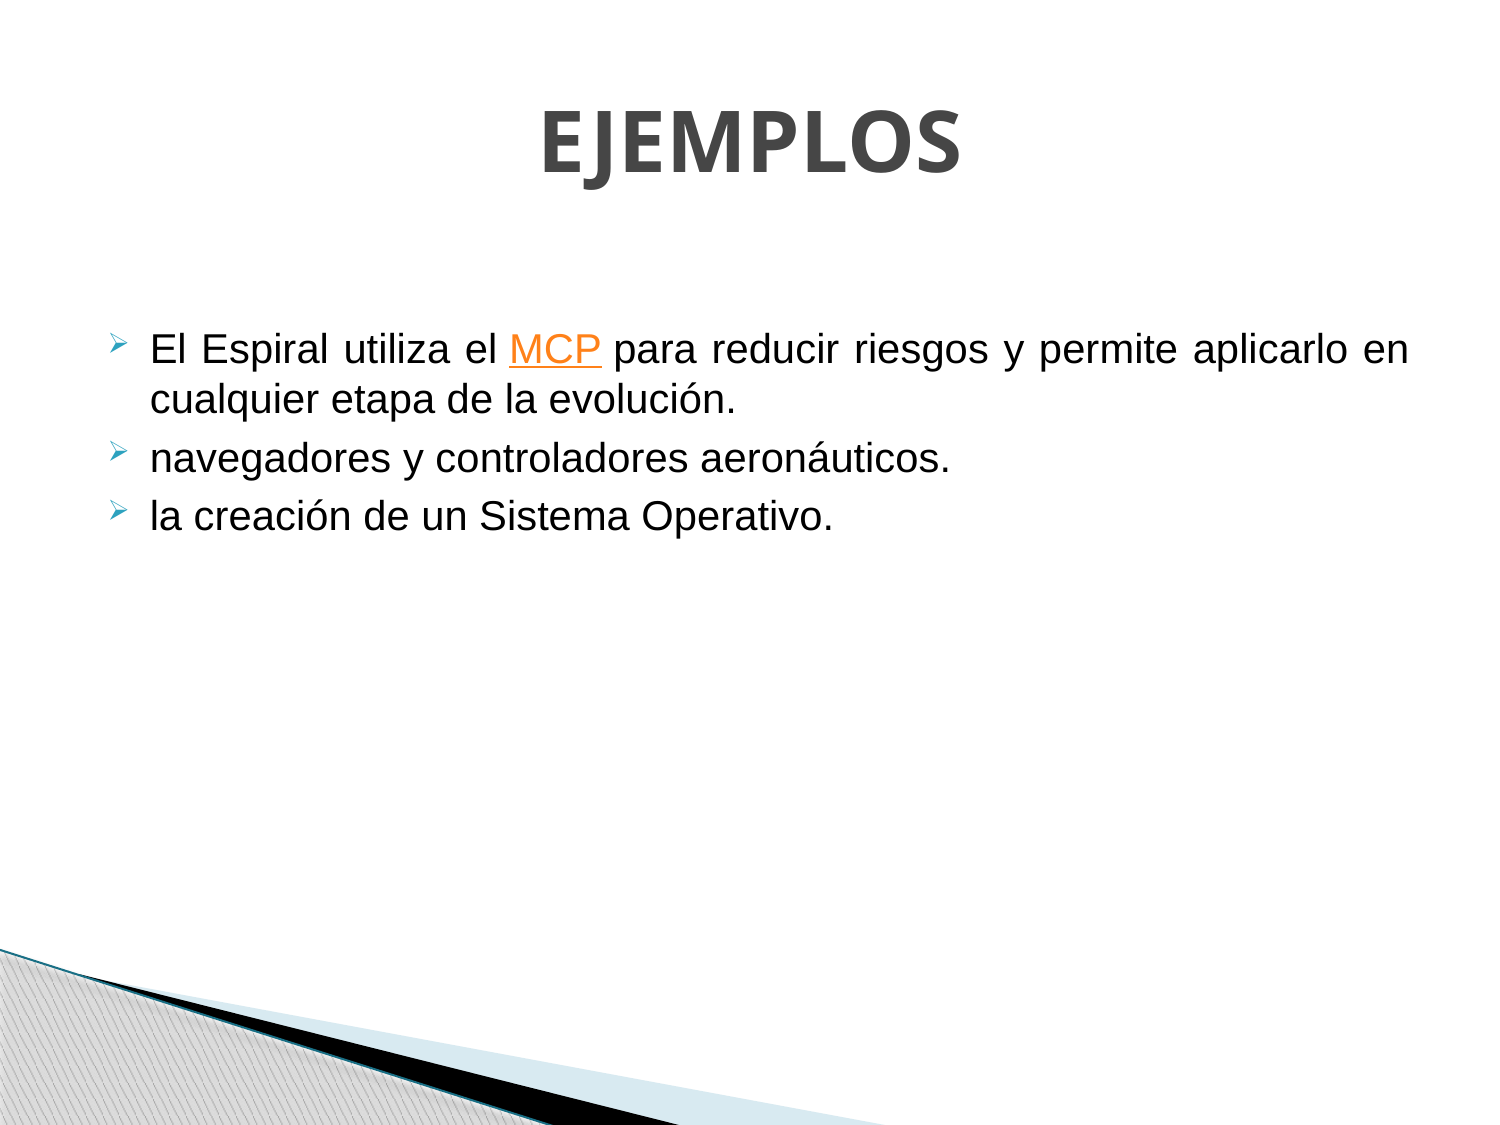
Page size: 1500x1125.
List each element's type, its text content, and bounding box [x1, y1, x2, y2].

list El Espiral utiliza el MCP para reducir riesgos y permite aplicarlo en cualquier etapa de la evolución. navegadores y controladores aeronáuticos. la creación de un Sistema Operativo. [75, 314, 1425, 1005]
title EJEMPLOS [75, 45, 1425, 233]
